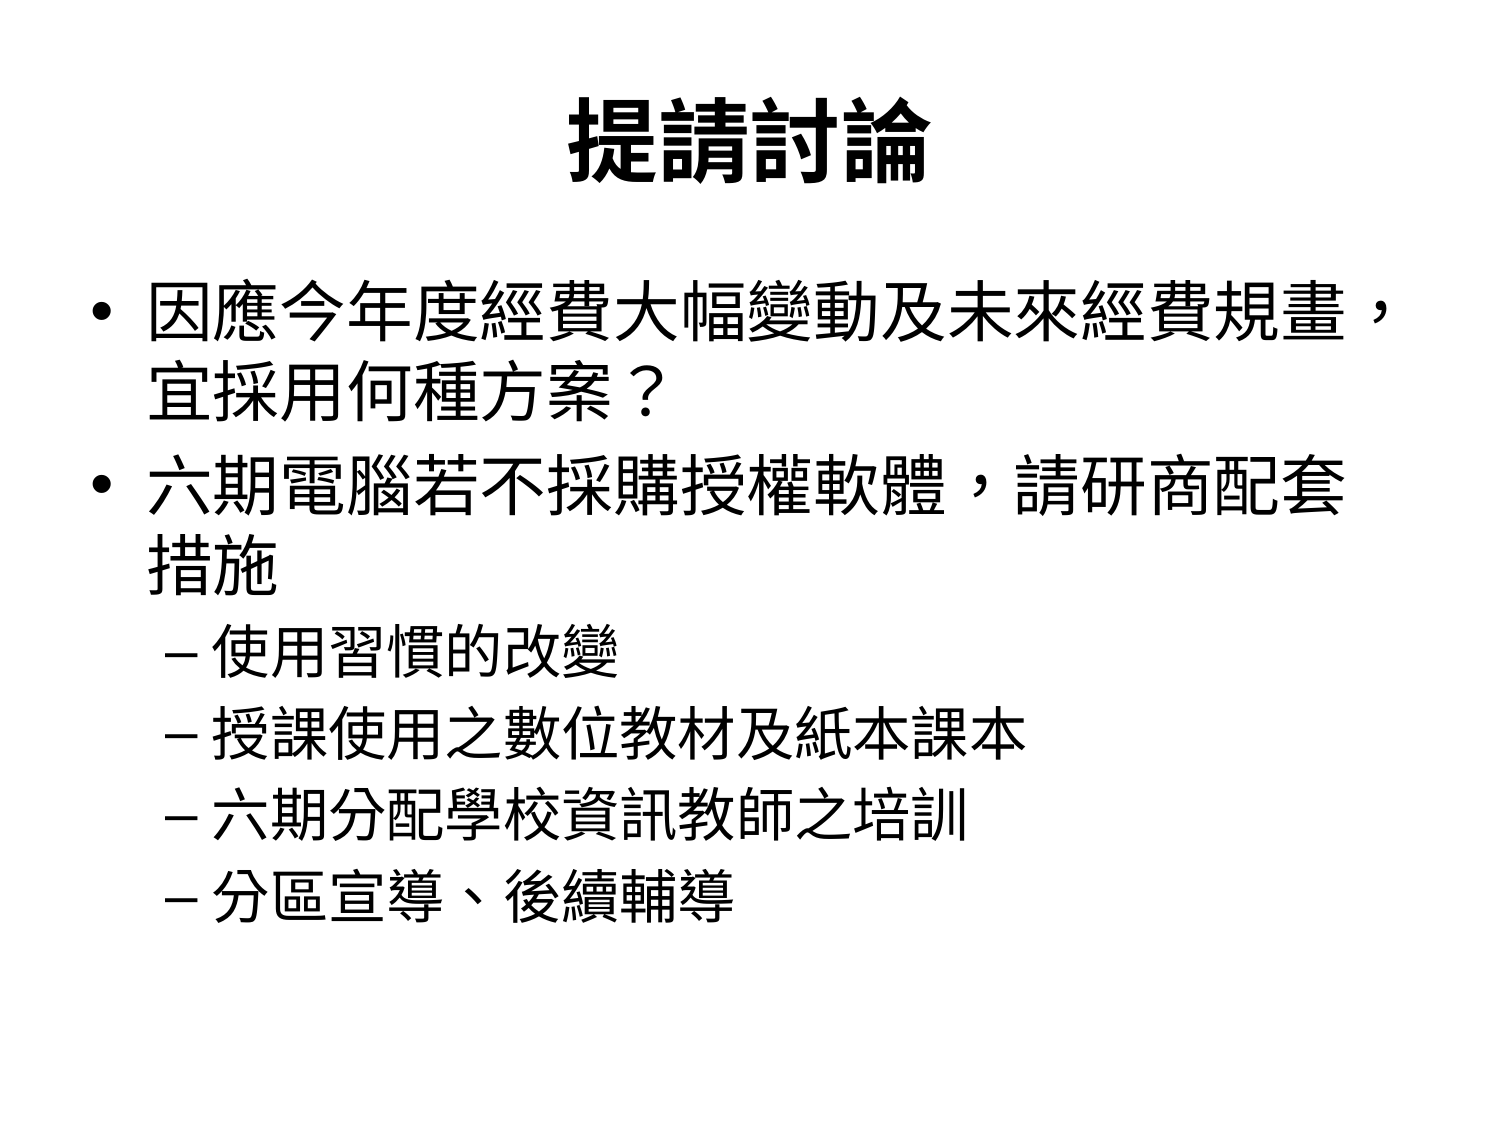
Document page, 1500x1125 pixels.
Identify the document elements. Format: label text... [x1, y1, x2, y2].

title 提請討論 [75, 45, 1425, 233]
list 因應今年度經費大幅變動及未來經費規畫，宜採用何種方案？ 六期電腦若不採購授權軟體，請研商配套措施 使用習慣的改變 授課使用之數位教材及紙本課本 六期分配學校資訊教師之培訓 分區宣導、後續輔導 [75, 262, 1425, 1005]
